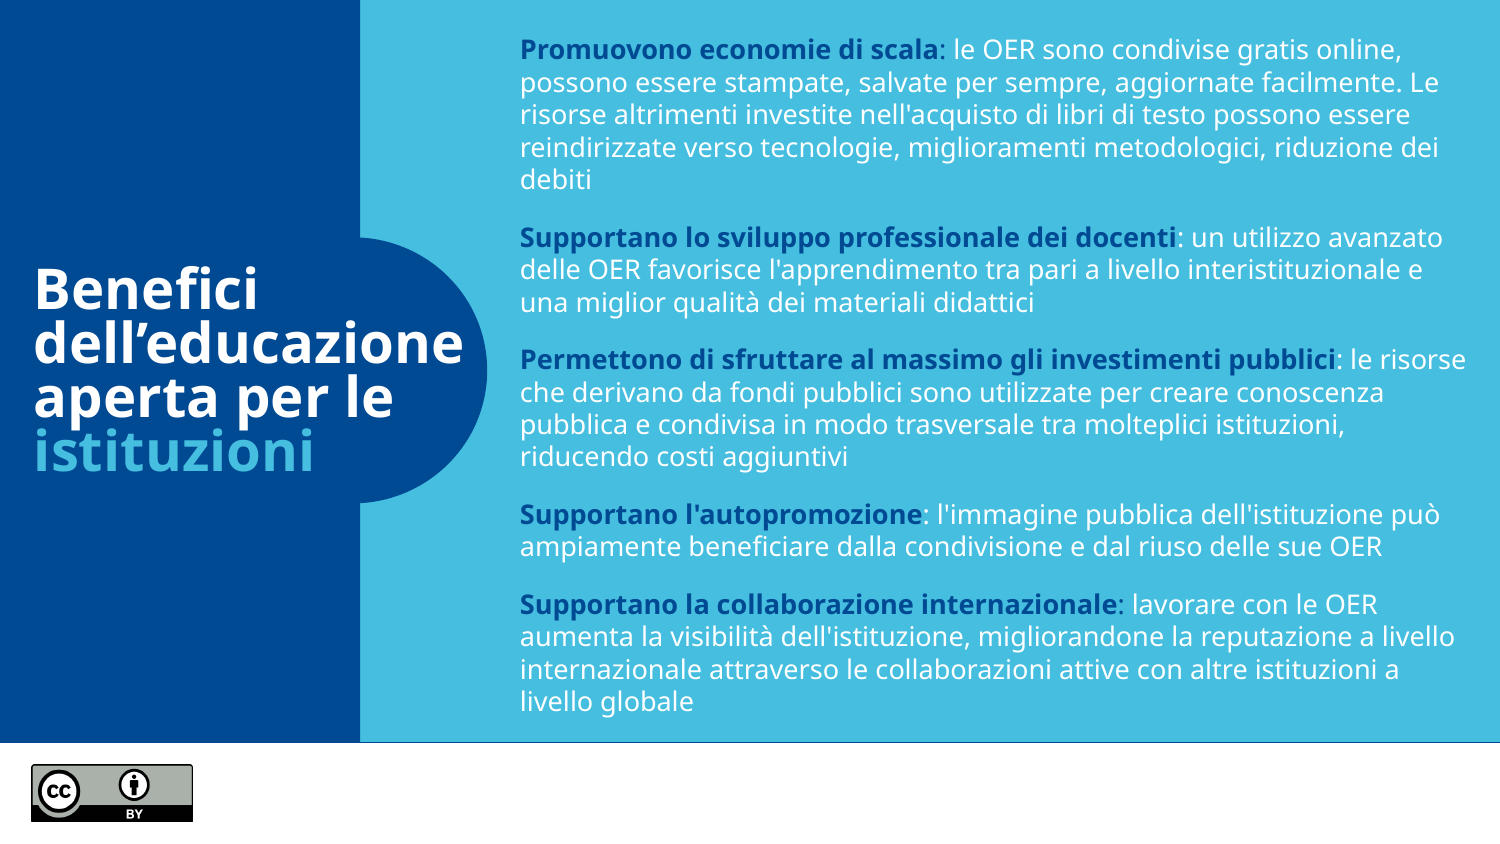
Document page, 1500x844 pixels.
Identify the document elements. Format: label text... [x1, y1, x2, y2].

text_box [0, 0, 361, 742]
picture [31, 764, 193, 822]
text_box [311, 497, 394, 504]
text_box [295, 237, 410, 250]
text_box Benefici dell’educazione aperta per le istituzioni [18, 250, 525, 497]
text_box [0, 750, 1500, 844]
text_box Promuovono economie di scala: le OER sono condivise gratis online, possono essere stampate, salvate per sempre, aggiornate facilmente. Le risorse altrimenti investite nell'acquisto di libri di testo possono essere reindirizzate verso tecnologie, miglioramenti metodologici, riduzione dei debiti Supportano lo sviluppo professionale dei docenti: un utilizzo avanzato delle OER favorisce l'apprendimento tra pari a livello interistituzionale e una miglior qualità dei materiali didattici Permettono di sfruttare al massimo gli investimenti pubblici: le risorse che derivano da fondi pubblici sono utilizzate per creare conoscenza pubblica e condivisa in modo trasversale tra molteplici istituzioni, riducendo costi aggiuntivi Supportano l'autopromozione: l'immagine pubblica dell'istituzione può ampiamente beneficiare dalla condivisione e dal riuso delle sue OER Supportano la collaborazione internazionale: lavorare con le OER aumenta la visibilità dell'istituzione, migliorandone la reputazione a livello internazionale attraverso le collaborazioni attive con altre istituzioni a livello globale [505, 17, 1490, 733]
